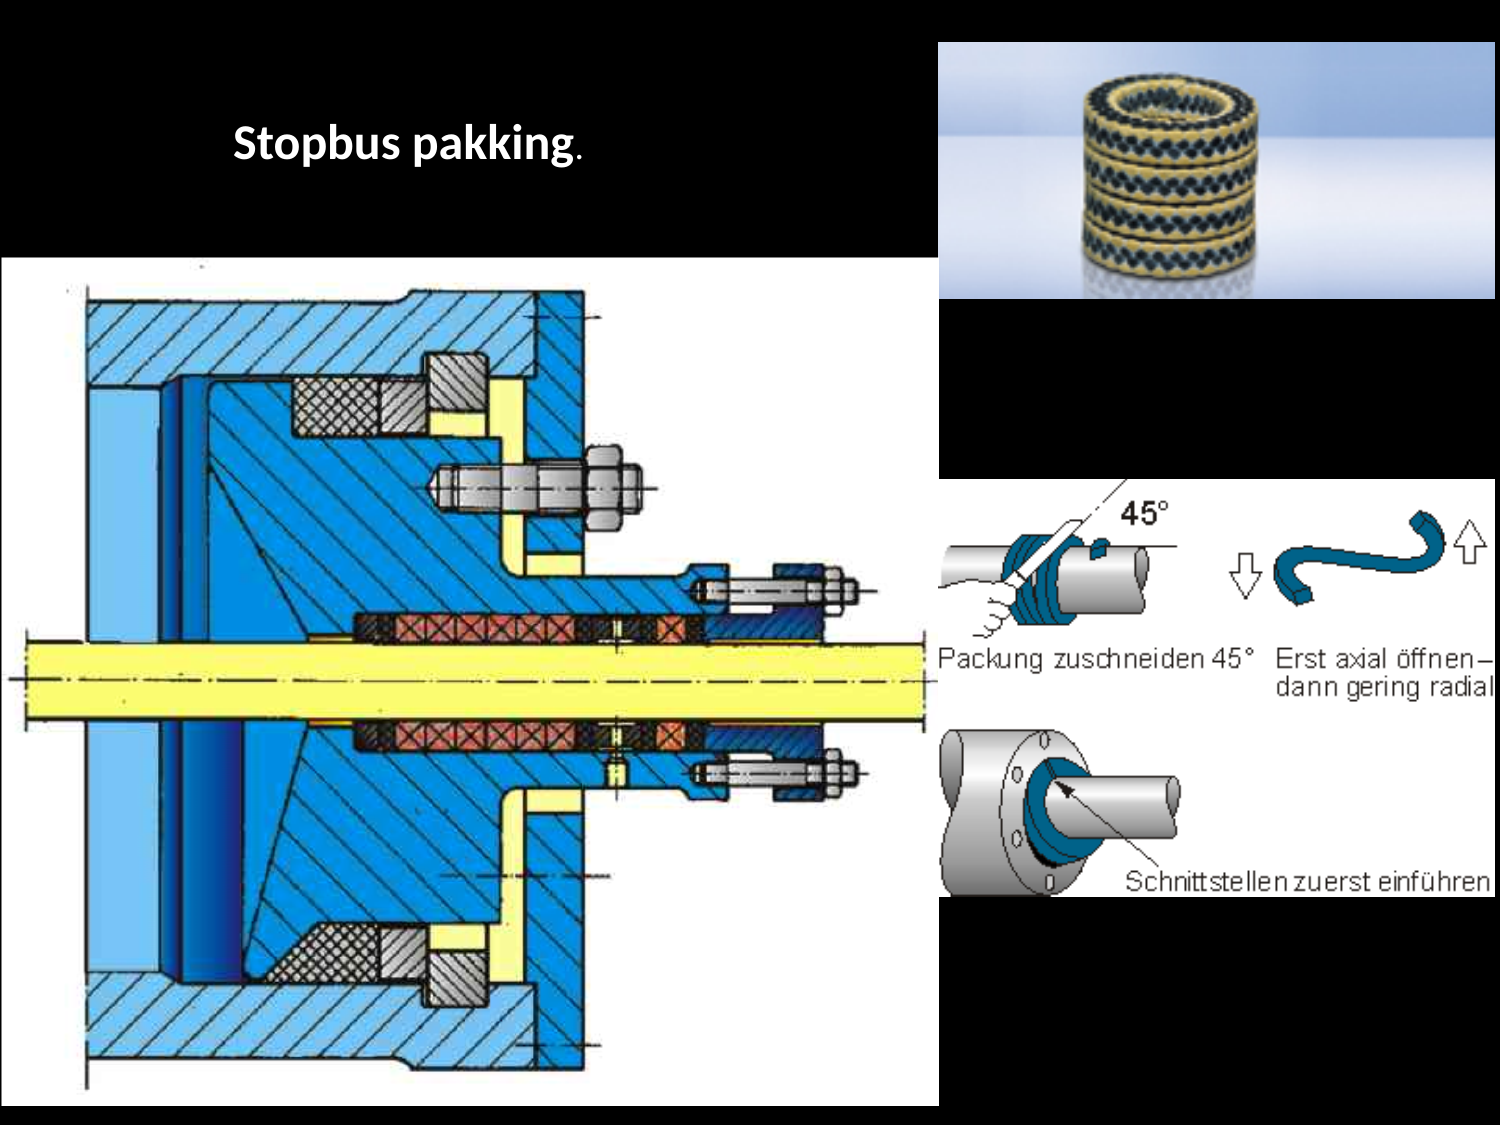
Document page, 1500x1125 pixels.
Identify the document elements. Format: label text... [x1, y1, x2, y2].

picture [2, 42, 1495, 1125]
text_box Stopbus pakking. [218, 101, 809, 177]
